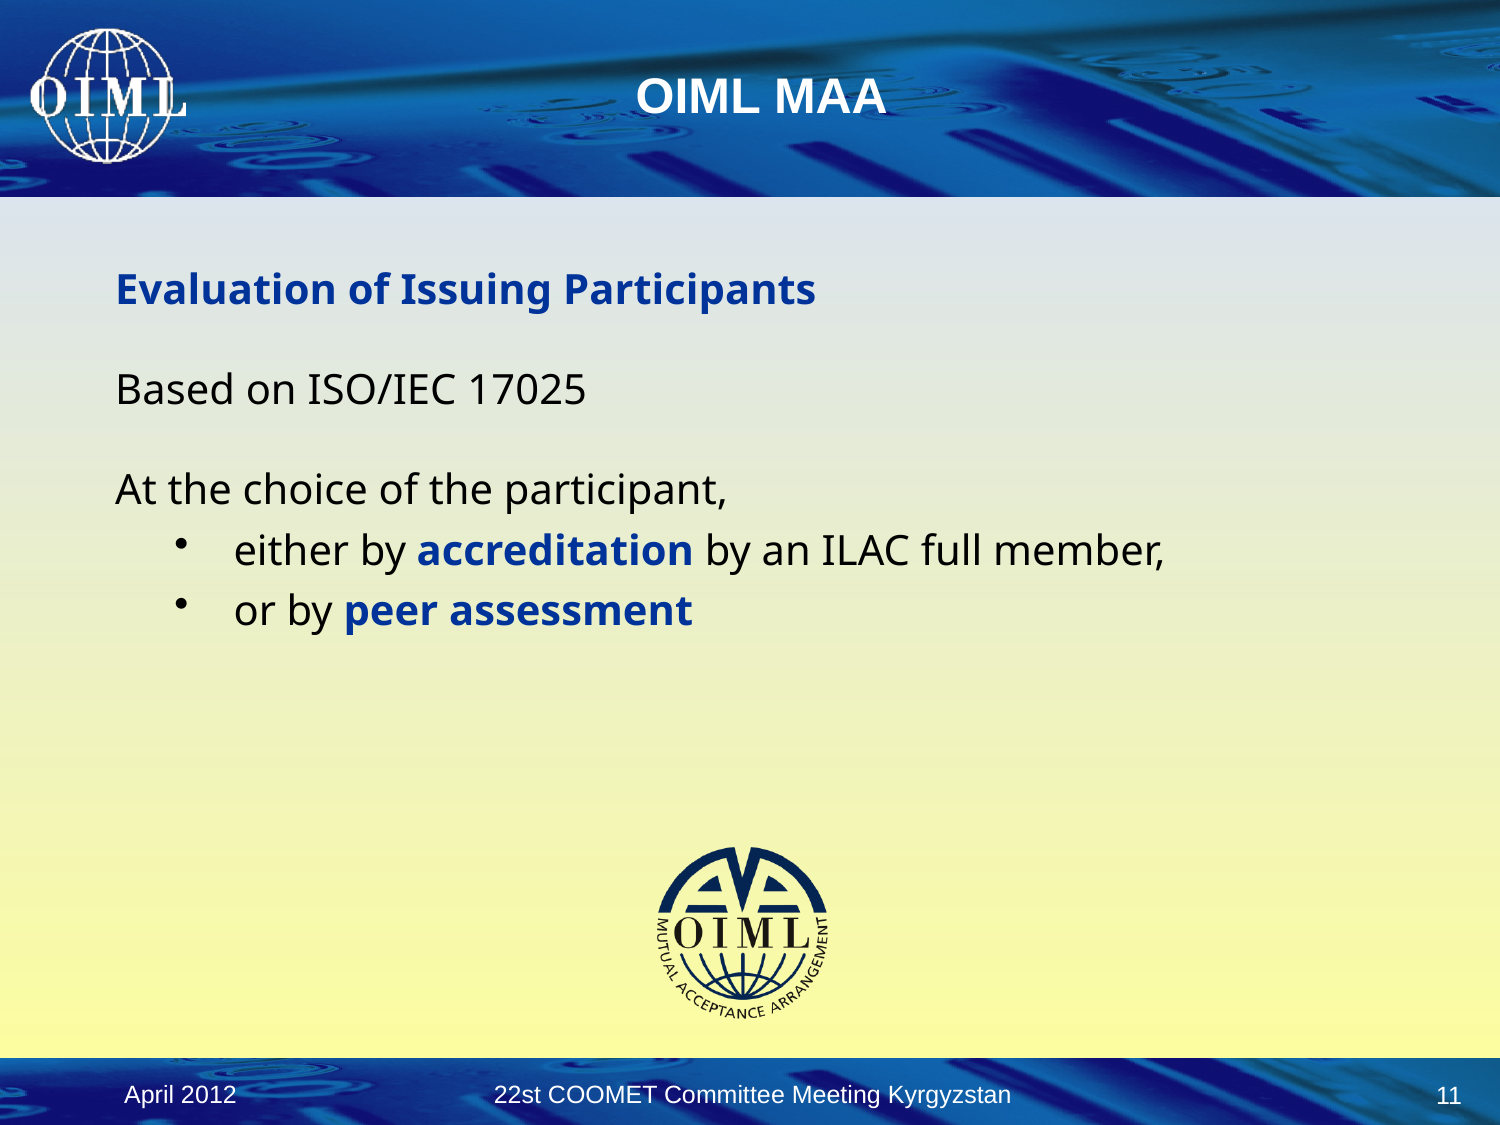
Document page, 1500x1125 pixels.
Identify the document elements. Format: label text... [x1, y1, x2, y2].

list Evaluation of Issuing Participants Based on ISO/IEC 17025 At the choice of the participant, either by accreditation by an ILAC full member, or by peer assessment [100, 255, 1400, 1047]
picture [0, 1058, 1500, 1125]
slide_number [29, 1071, 325, 1117]
picture [0, 0, 1500, 197]
slide_number 11 [1181, 1071, 1478, 1117]
picture [655, 845, 829, 1021]
footer 22st COOMET Committee Meeting Kyrgyzstan [369, 1071, 1137, 1117]
title OIML MAA [194, 0, 1329, 188]
